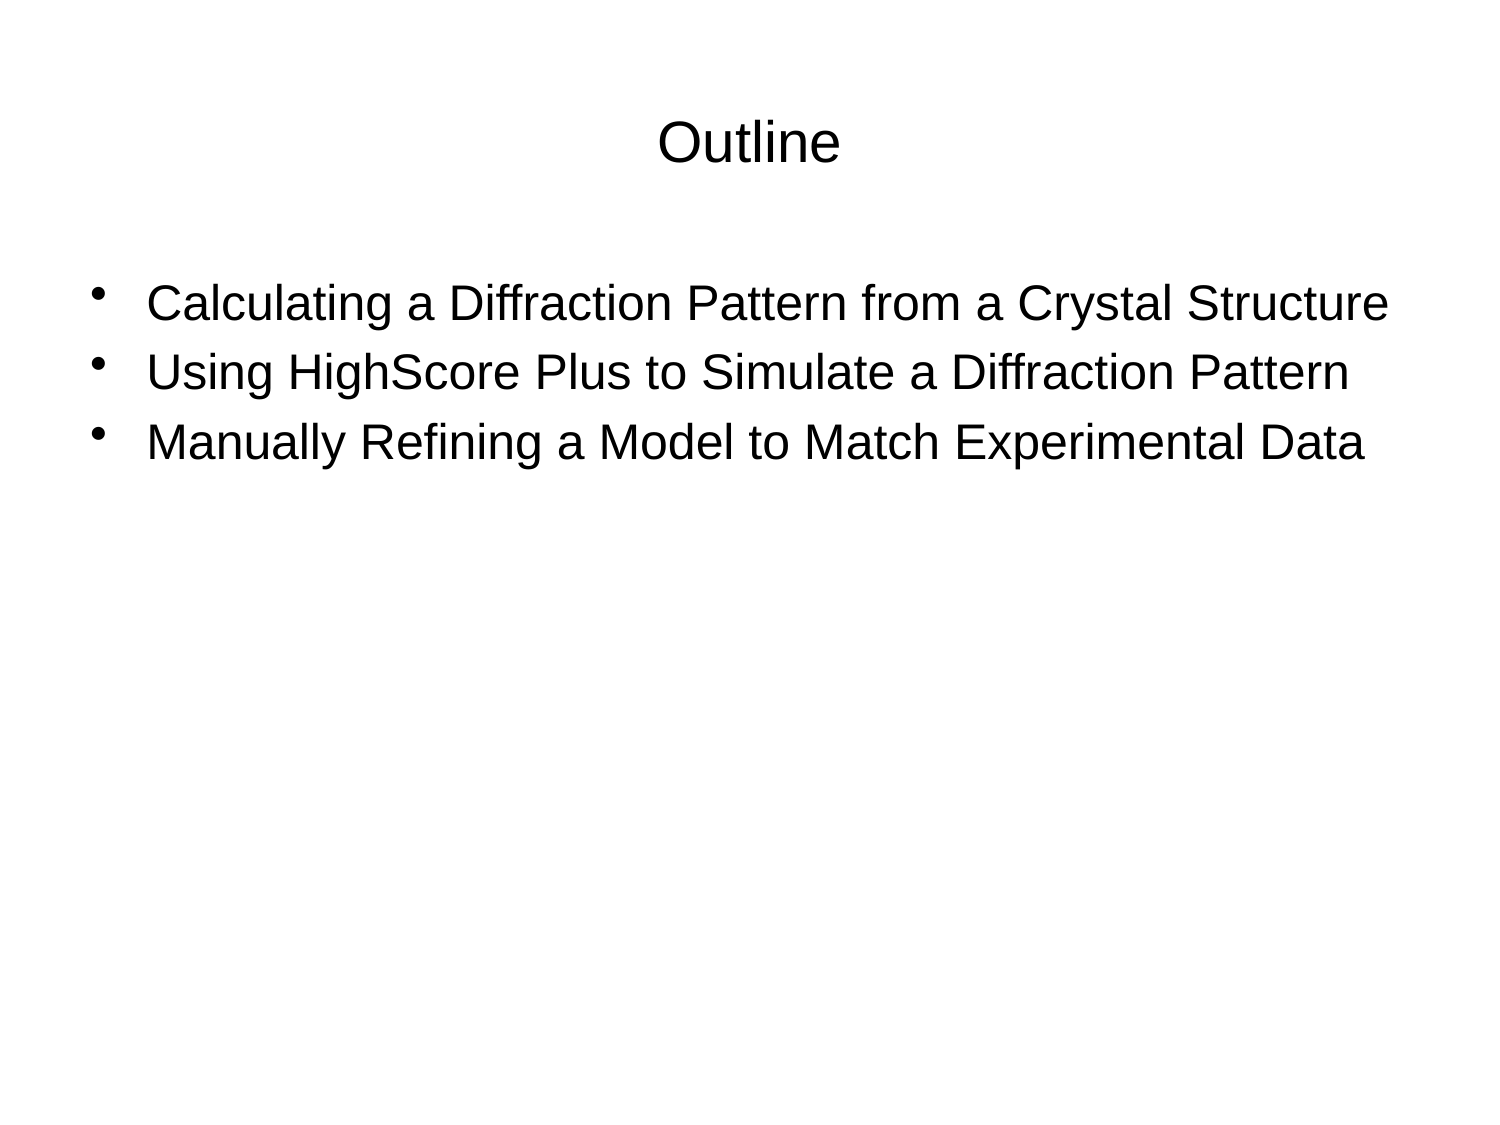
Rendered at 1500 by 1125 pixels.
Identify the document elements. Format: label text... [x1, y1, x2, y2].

title Outline [75, 45, 1425, 233]
list Calculating a Diffraction Pattern from a Crystal Structure Using HighScore Plus to Simulate a Diffraction Pattern Manually Refining a Model to Match Experimental Data [75, 262, 1425, 1005]
